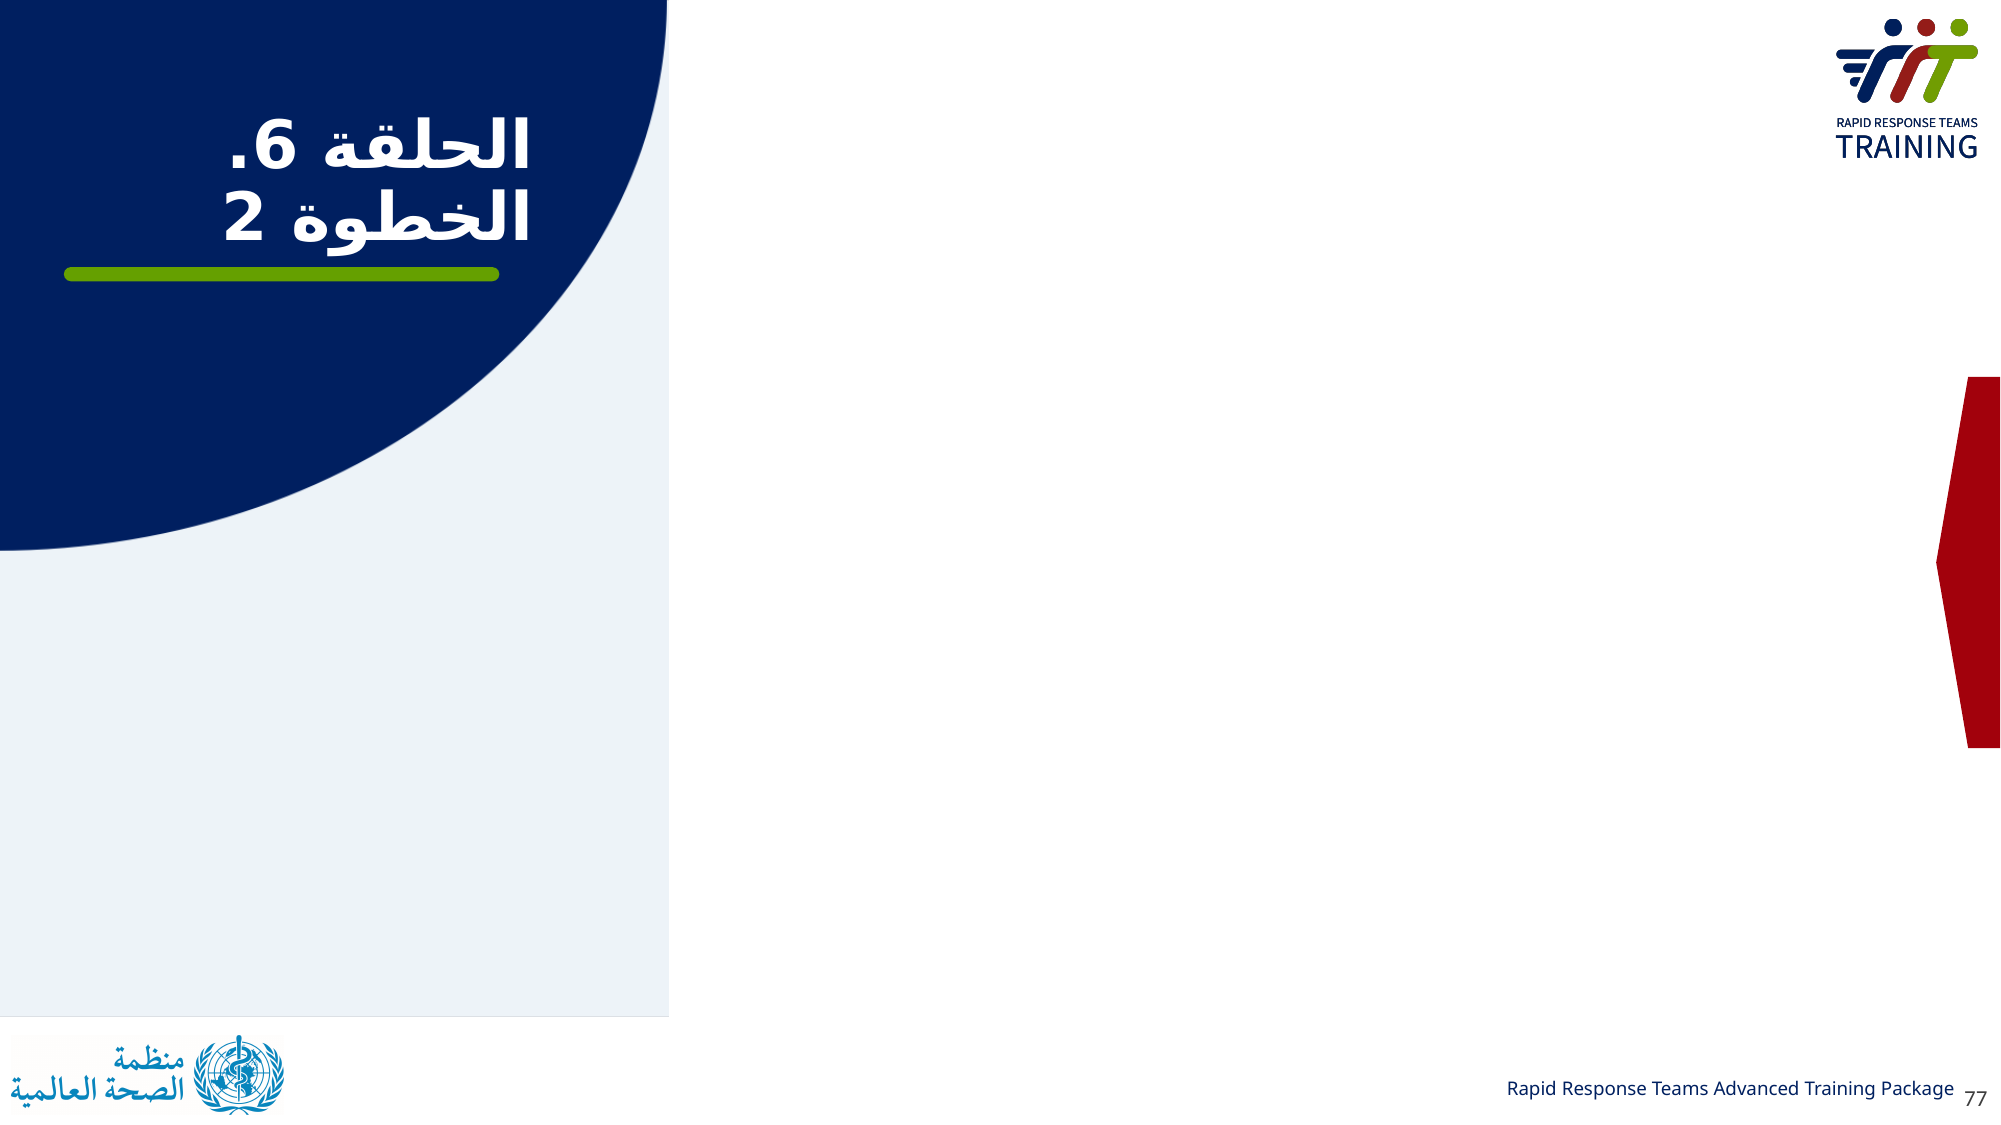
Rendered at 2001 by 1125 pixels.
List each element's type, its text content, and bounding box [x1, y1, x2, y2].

picture [241, 1050, 247, 1059]
picture [11, 1035, 284, 1115]
title الحلقة 6. الخطوة 2 [0, 105, 542, 261]
picture [0, 0, 669, 1018]
picture [1835, 19, 1978, 167]
